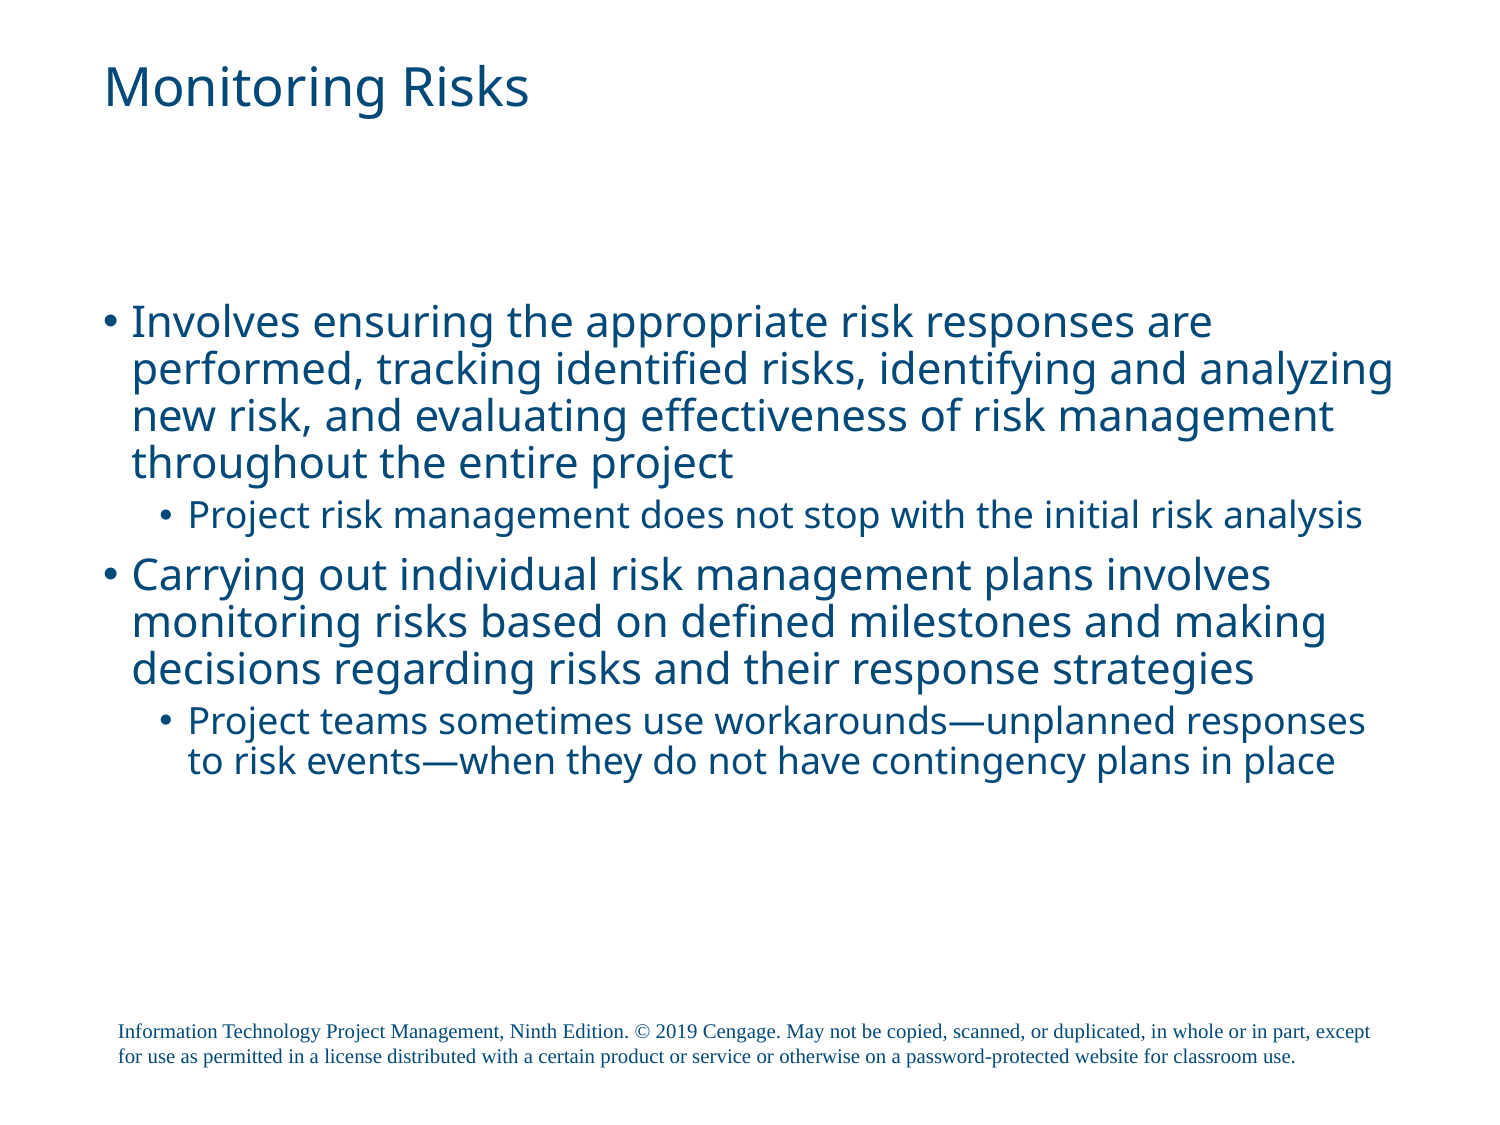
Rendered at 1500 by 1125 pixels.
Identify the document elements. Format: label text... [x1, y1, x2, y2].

footer Information Technology Project Management, Ninth Edition. © 2019 Cengage. May not be copied, scanned, or duplicated, in whole or in part, except for use as permitted in a license distributed with a certain product or service or otherwise on a password-protected website for classroom use. [103, 1009, 1397, 1070]
list Involves ensuring the appropriate risk responses are performed, tracking identified risks, identifying and analyzing new risk, and evaluating effectiveness of risk management throughout the entire project Project risk management does not stop with the initial risk analysis Carrying out individual risk management plans involves monitoring risks based on defined milestones and making decisions regarding risks and their response strategies Project teams sometimes use workarounds—unplanned responses to risk events—when they do not have contingency plans in place [103, 299, 1397, 1009]
title Monitoring Risks [103, 59, 1397, 278]
